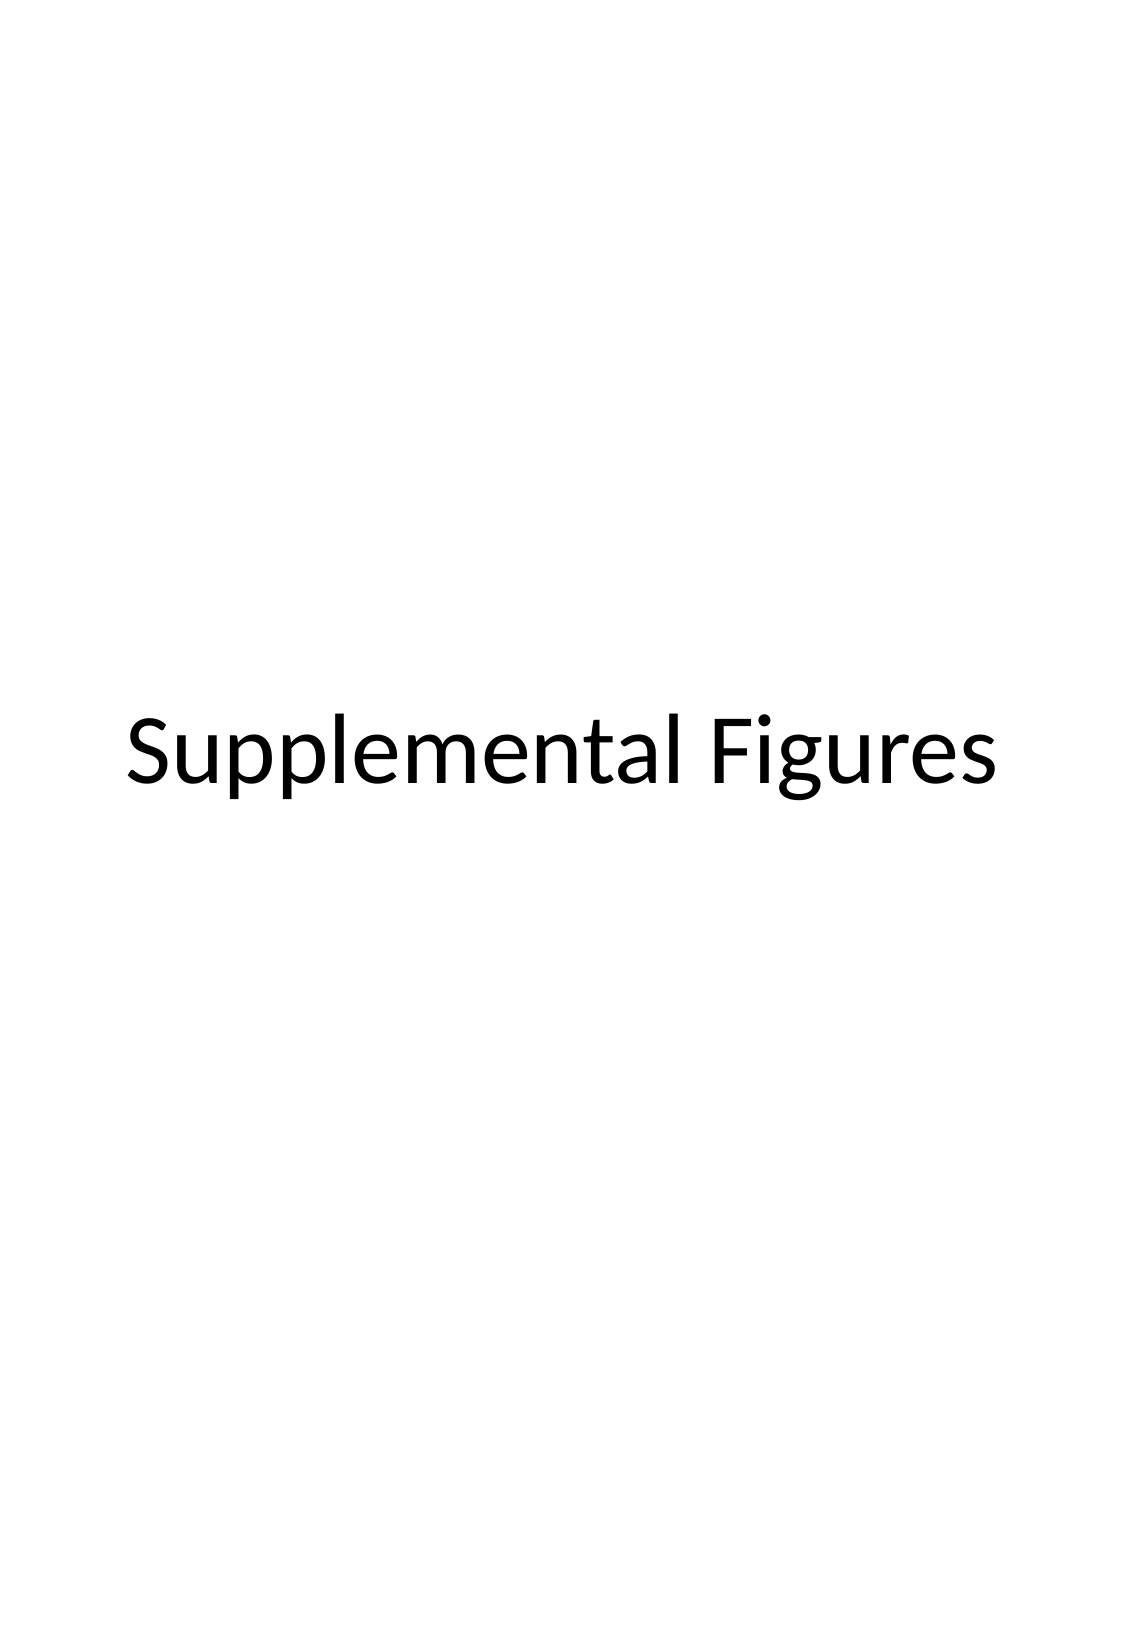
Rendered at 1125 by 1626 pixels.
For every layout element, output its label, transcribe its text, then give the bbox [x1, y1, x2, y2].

text_box Supplemental Figures [74, 676, 1051, 811]
